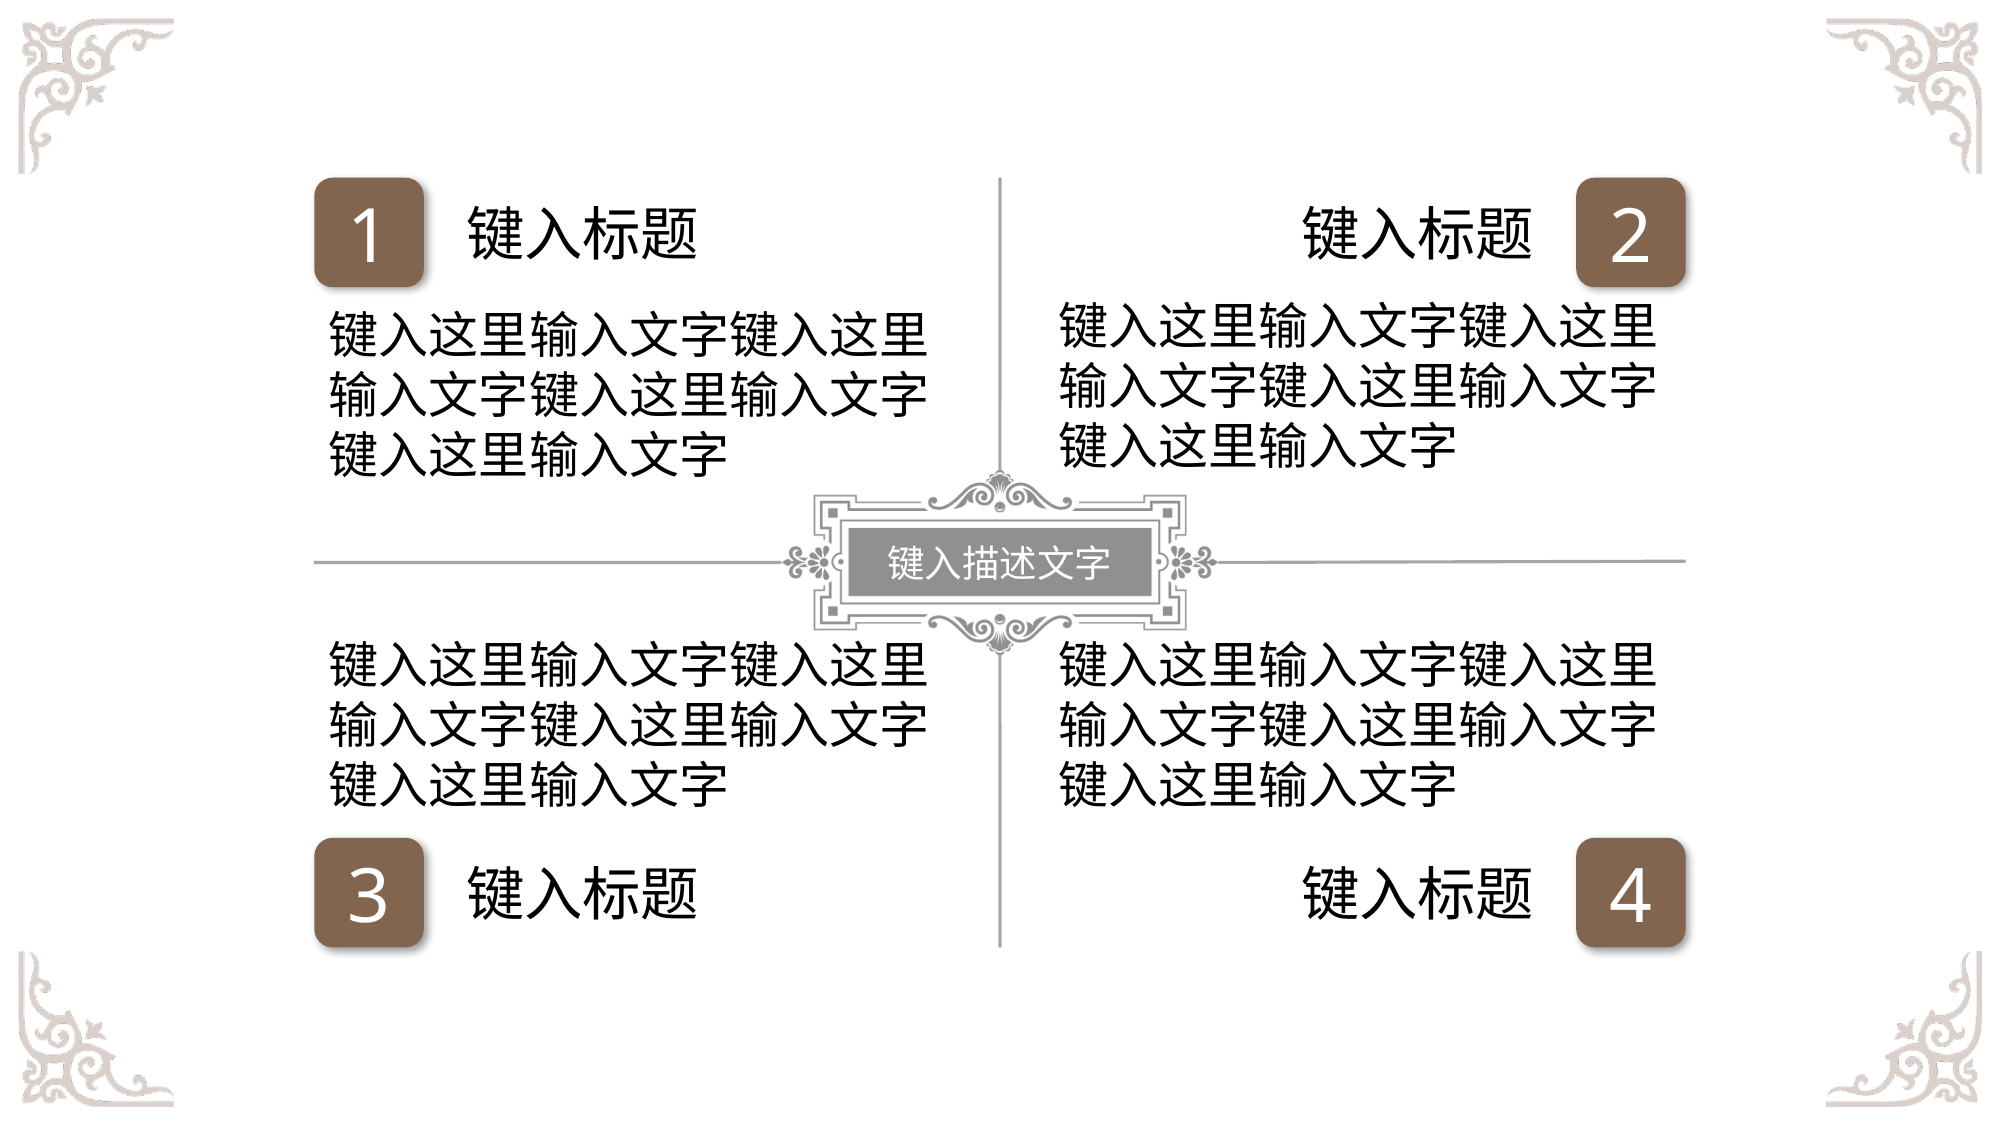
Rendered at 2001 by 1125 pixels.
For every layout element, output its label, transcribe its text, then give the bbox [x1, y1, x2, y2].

text_box 键入这里输入文字键入这里输入文字键入这里输入文字键入这里输入文字 [1043, 625, 1686, 821]
text_box 3 [313, 836, 425, 949]
text_box 4 [1575, 836, 1687, 949]
text_box 2 [1575, 176, 1687, 287]
picture [1826, 951, 1982, 1107]
text_box 键入标题 [1269, 849, 1549, 935]
picture [19, 952, 173, 1106]
picture [19, 19, 173, 173]
text_box 键入这里输入文字键入这里输入文字键入这里输入文字键入这里输入文字 [1043, 287, 1686, 482]
text_box 键入标题 [451, 849, 730, 935]
text_box 键入标题 [451, 189, 730, 275]
text_box 键入标题 [1269, 189, 1549, 275]
text_box 键入这里输入文字键入这里输入文字键入这里输入文字键入这里输入文字 [314, 625, 957, 821]
picture [1827, 19, 1981, 173]
text_box 1 [313, 176, 425, 289]
picture [781, 470, 1219, 655]
text_box 键入这里输入文字键入这里输入文字键入这里输入文字键入这里输入文字 [314, 296, 957, 491]
